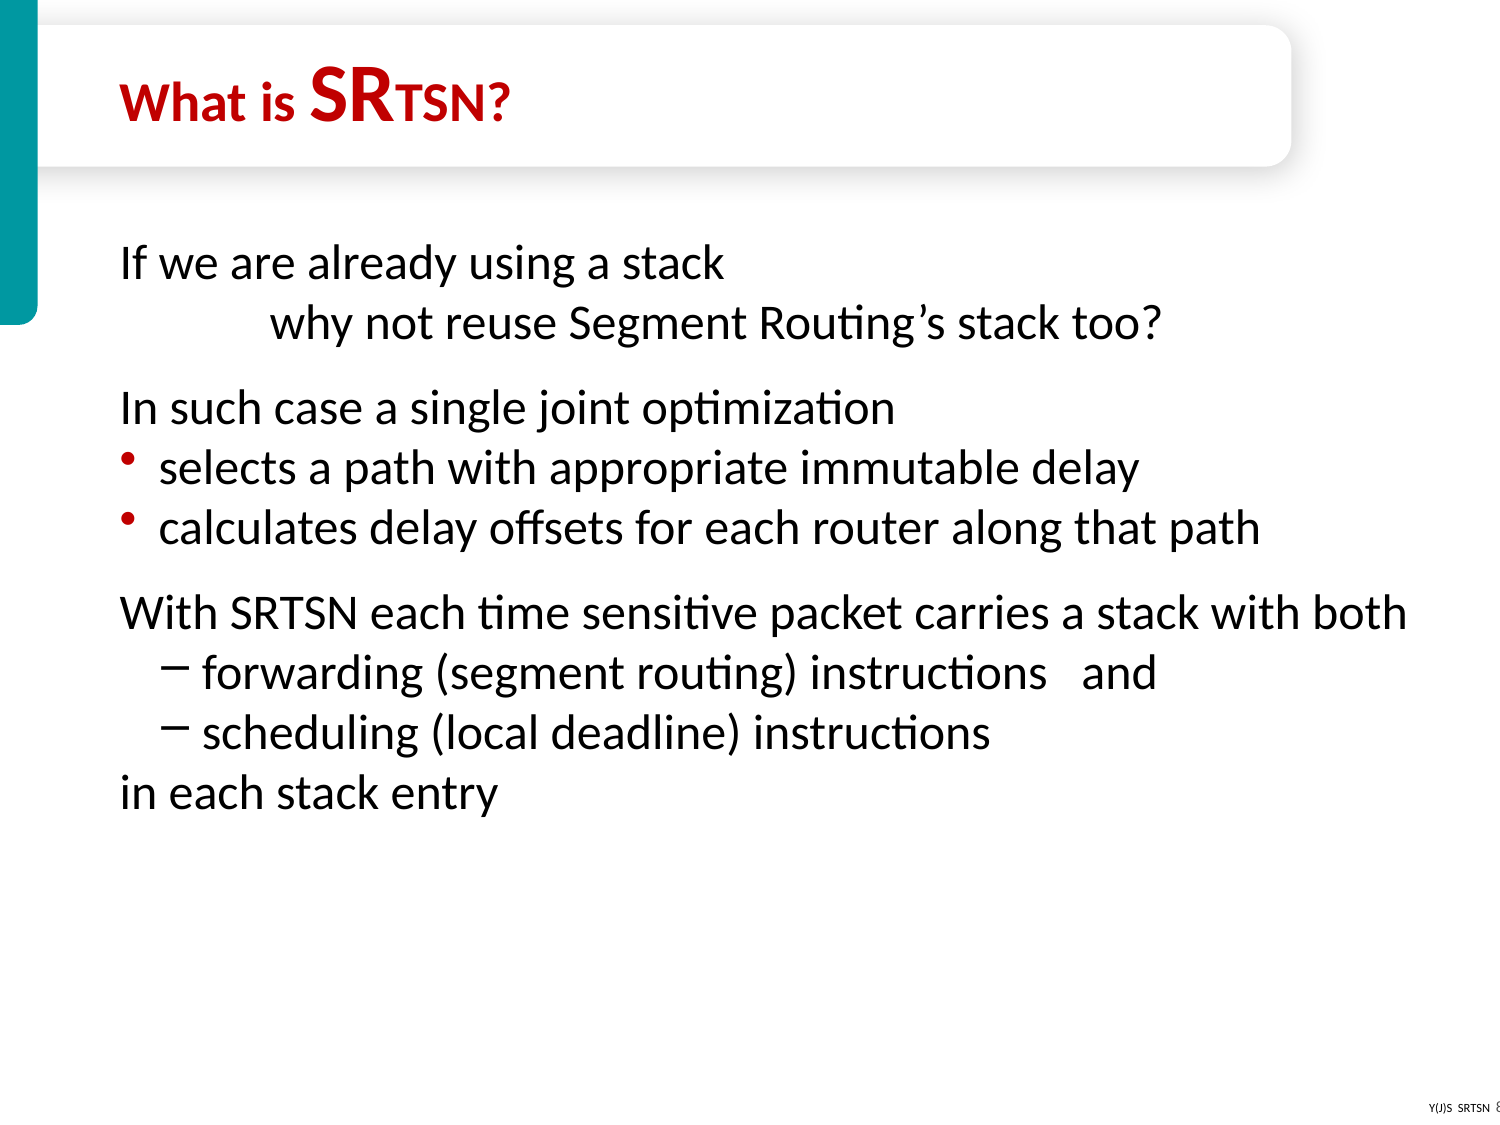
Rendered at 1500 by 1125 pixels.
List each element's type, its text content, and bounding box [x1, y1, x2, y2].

list If we are already using a stack why not reuse Segment Routing’s stack too? In such case a single joint optimization selects a path with appropriate immutable delay calculates delay offsets for each router along that path With SRTSN each time sensitive packet carries a stack with both forwarding (segment routing) instructions and scheduling (local deadline) instructions in each stack entry [104, 221, 1435, 1063]
title What is SRTSN? [104, 43, 1215, 149]
